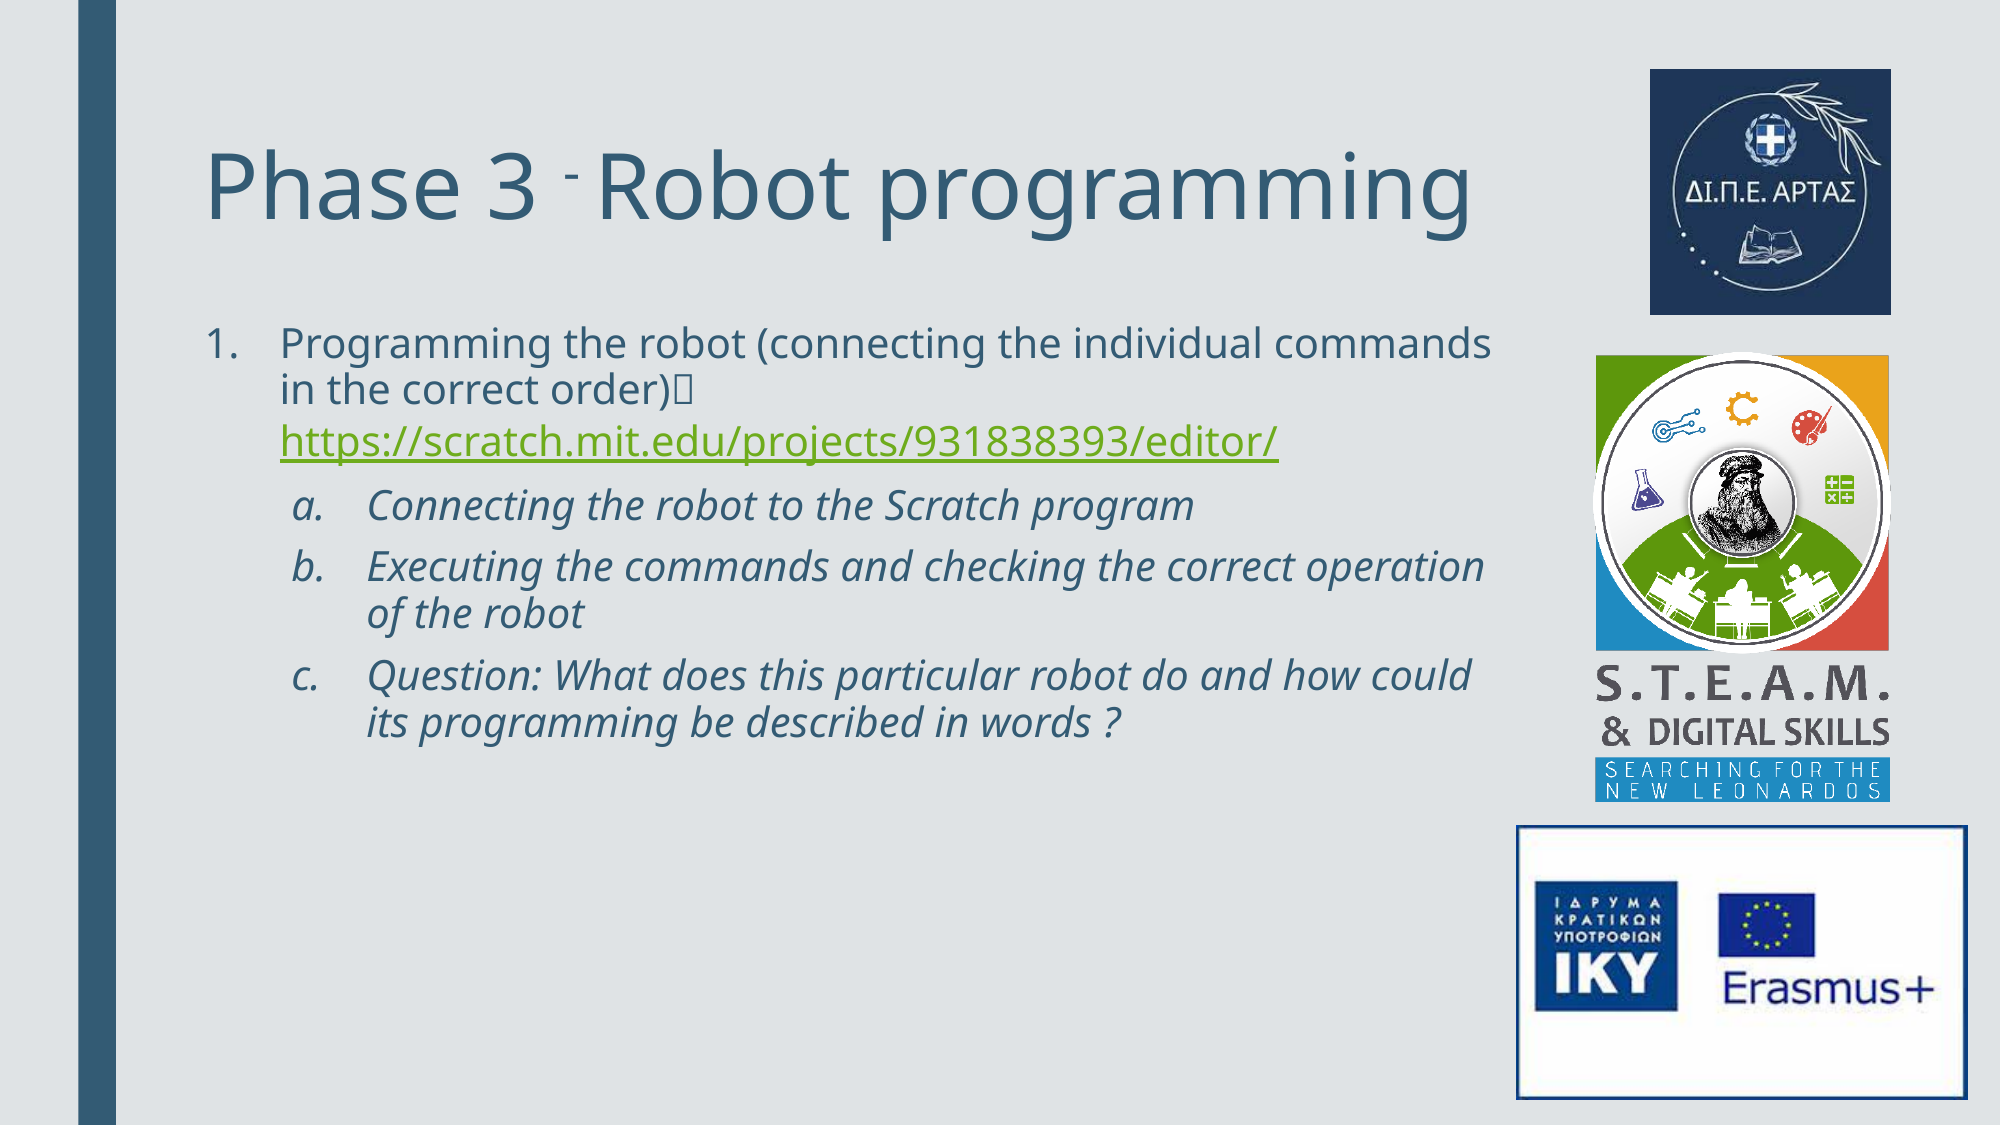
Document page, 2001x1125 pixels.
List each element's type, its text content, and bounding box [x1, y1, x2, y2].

picture [1516, 825, 1968, 1100]
picture [1593, 352, 1891, 802]
title Phase 3 - Robot programming [188, 133, 1650, 254]
picture [1650, 69, 1891, 315]
list Programming the robot (connecting the individual commands in the correct order) https://scratch.mit.edu/projects/931838393/editor/ Connecting the robot to the Scratch program Executing the commands and checking the correct operation of the robot Question: What does this particular robot do and how could its programming be described in words ? [189, 312, 1514, 1043]
